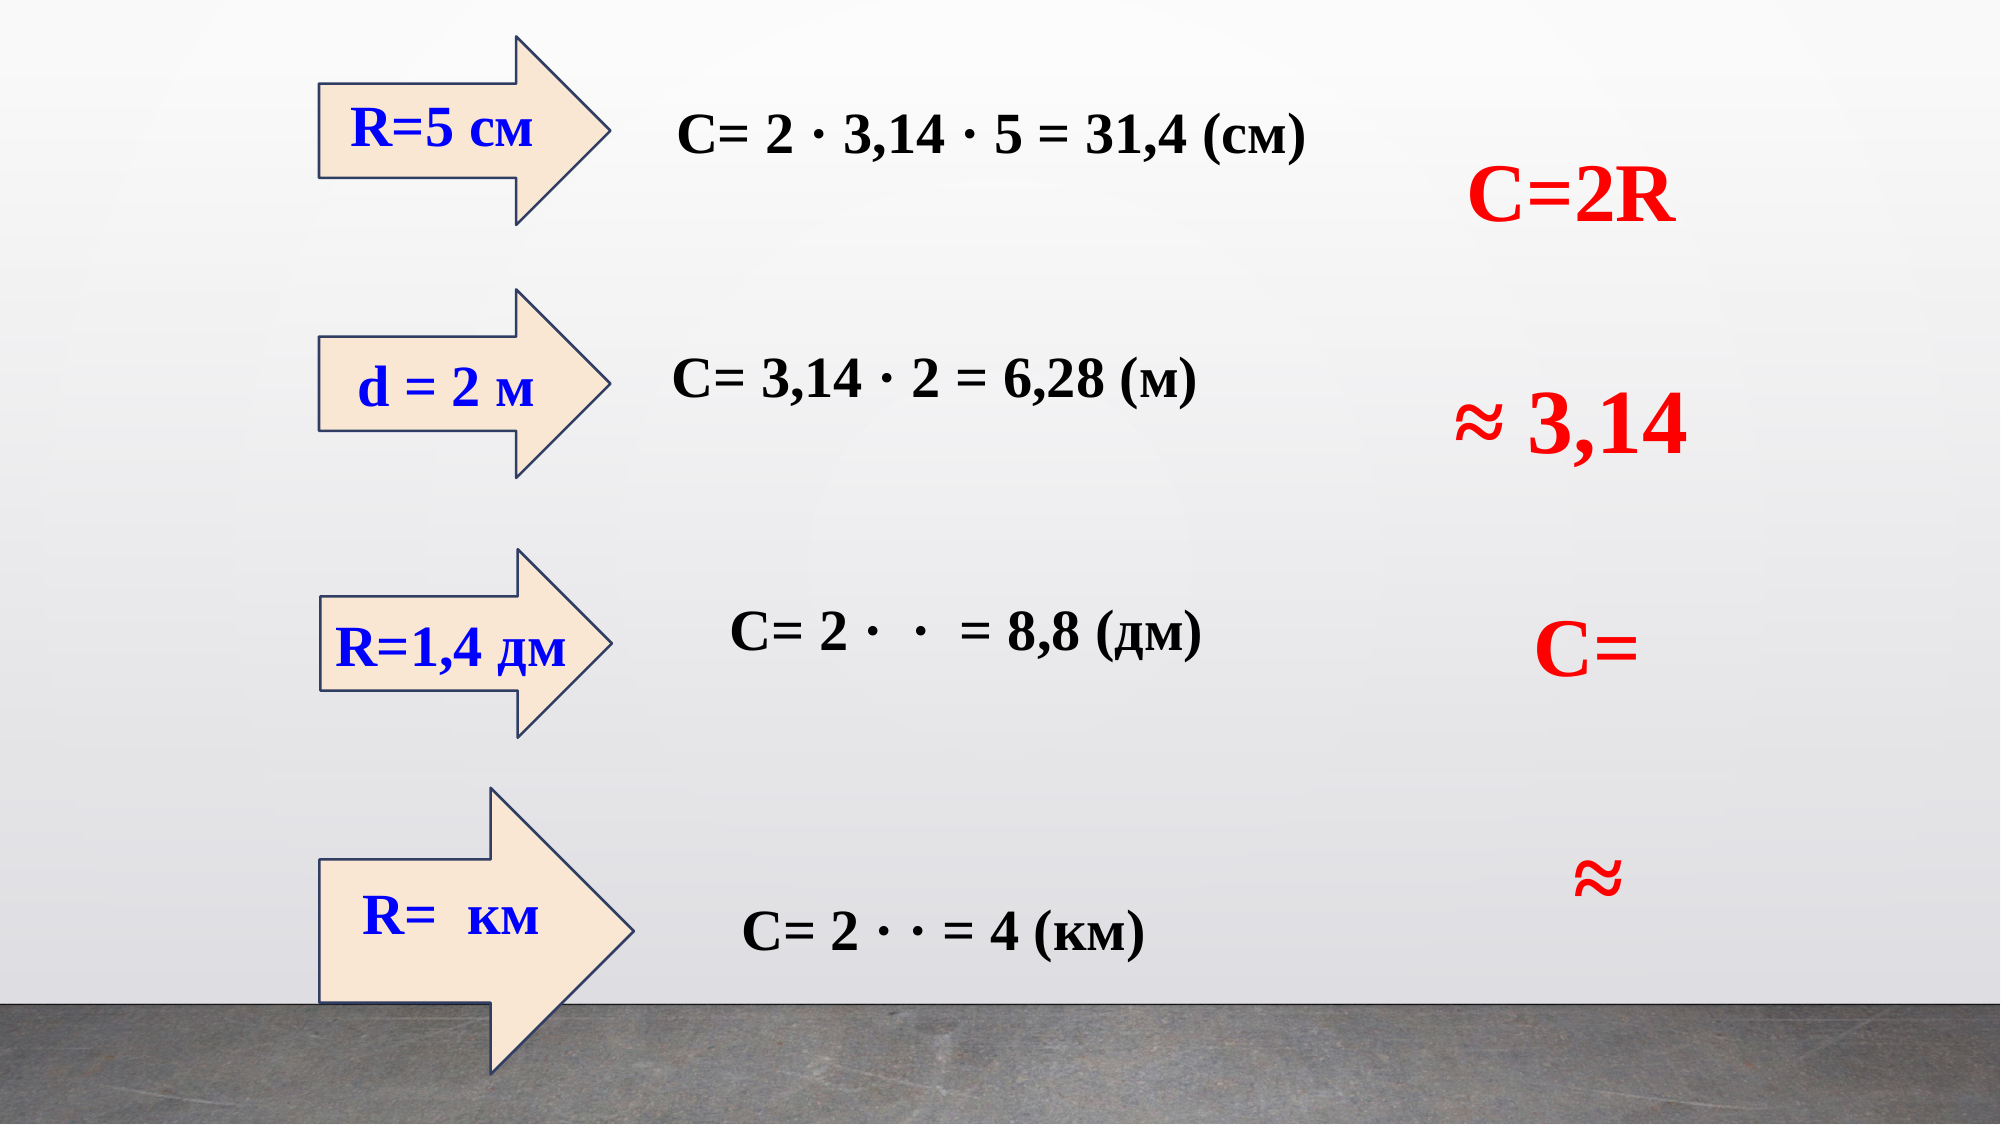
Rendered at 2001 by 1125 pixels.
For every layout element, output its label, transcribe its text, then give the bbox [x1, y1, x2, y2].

text_box d = 2 м [342, 340, 580, 426]
picture [0, 1004, 2000, 1124]
text_box [317, 288, 570, 480]
text_box С= 2 · 3,14 · 5 = 31,4 (см) [661, 87, 1322, 173]
text_box [317, 82, 612, 227]
text_box [318, 786, 635, 1076]
text_box С= 3,14 · 2 = 6,28 (м) [656, 332, 1214, 417]
text_box [514, 35, 563, 81]
text_box [319, 548, 572, 739]
text_box R=1,4 дм [320, 600, 582, 686]
text_box [580, 351, 612, 416]
text_box R=5 см [335, 81, 564, 166]
text_box [582, 611, 613, 676]
